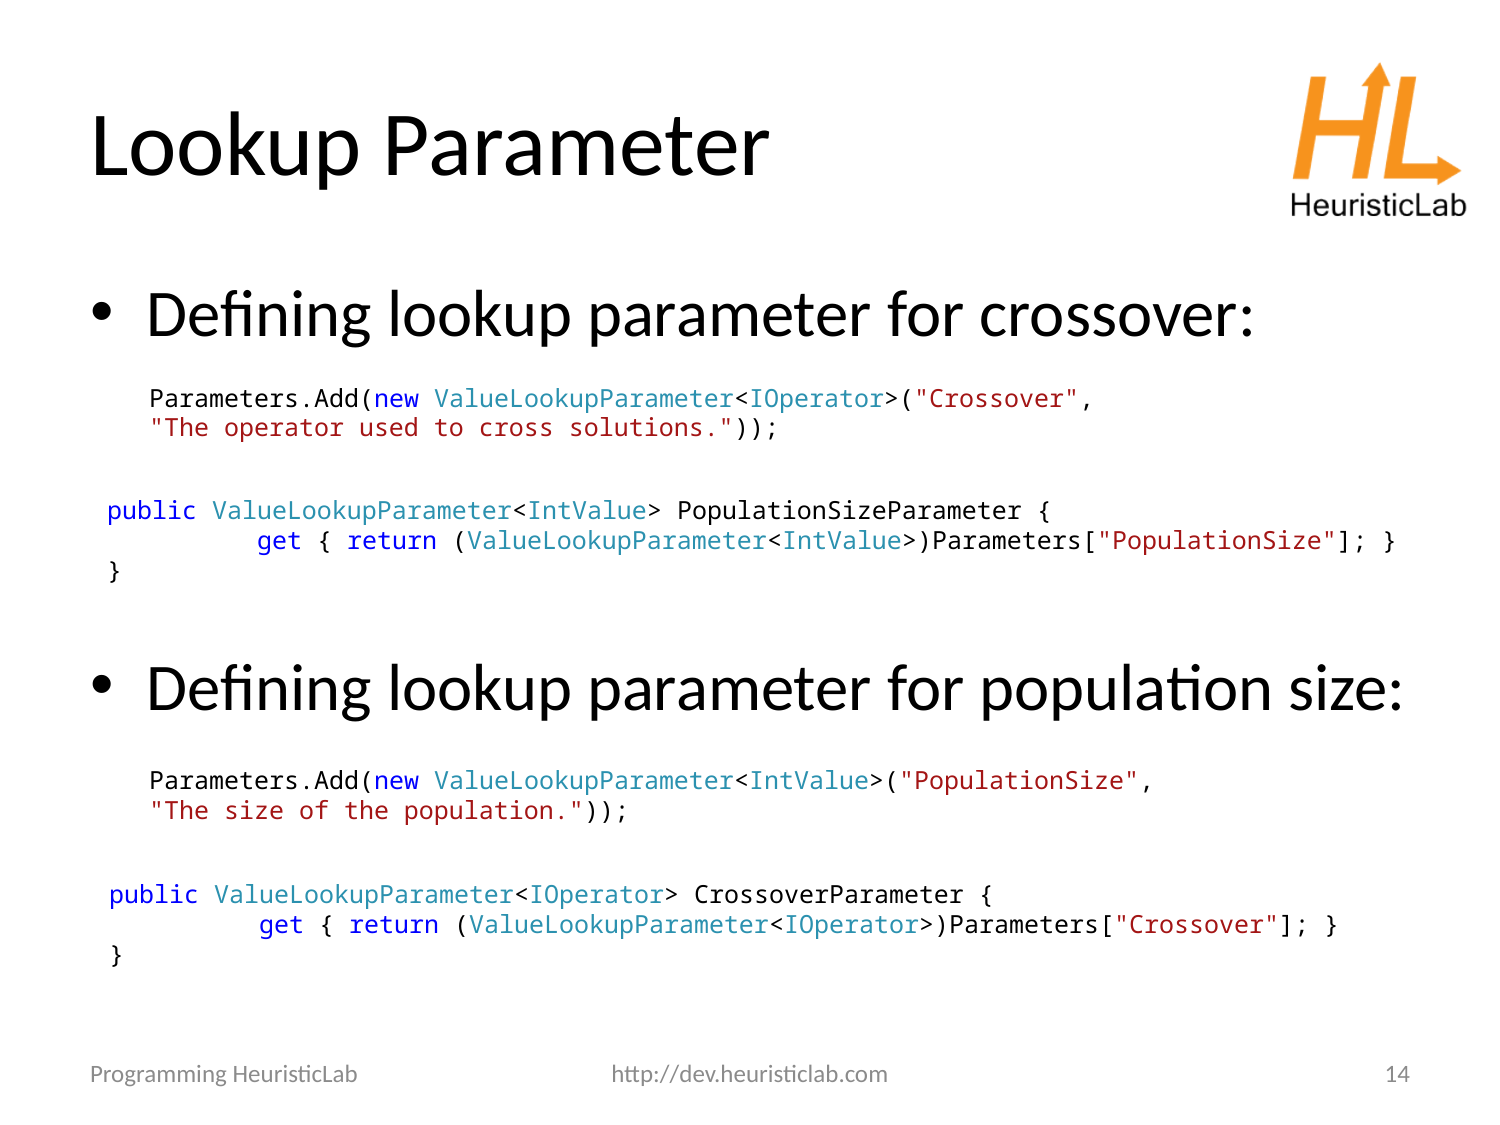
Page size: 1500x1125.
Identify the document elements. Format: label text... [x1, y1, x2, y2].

text_box public ValueLookupParameter<IntValue> PopulationSizeParameter { get { return (ValueLookupParameter<IntValue>)Parameters["PopulationSize"]; } } [92, 487, 1487, 593]
text_box public ValueLookupParameter<IOperator> CrossoverParameter { get { return (ValueLookupParameter<IOperator>)Parameters["Crossover"]; } } [94, 871, 1430, 976]
slide_number 14 [1074, 1042, 1425, 1103]
title Lookup Parameter [75, 45, 1282, 233]
footer http://dev.heuristiclab.com [512, 1042, 988, 1103]
list Defining lookup parameter for crossover: Defining lookup parameter for population size: [75, 262, 1425, 1005]
text_box Parameters.Add(new ValueLookupParameter<IOperator>("Crossover", "The operator used to cross solutions.")); [134, 374, 1292, 450]
picture [1281, 27, 1474, 244]
text_box Parameters.Add(new ValueLookupParameter<IntValue>("PopulationSize", "The size of the population.")); [134, 757, 1223, 833]
slide_number Programming HeuristicLab [75, 1042, 425, 1103]
